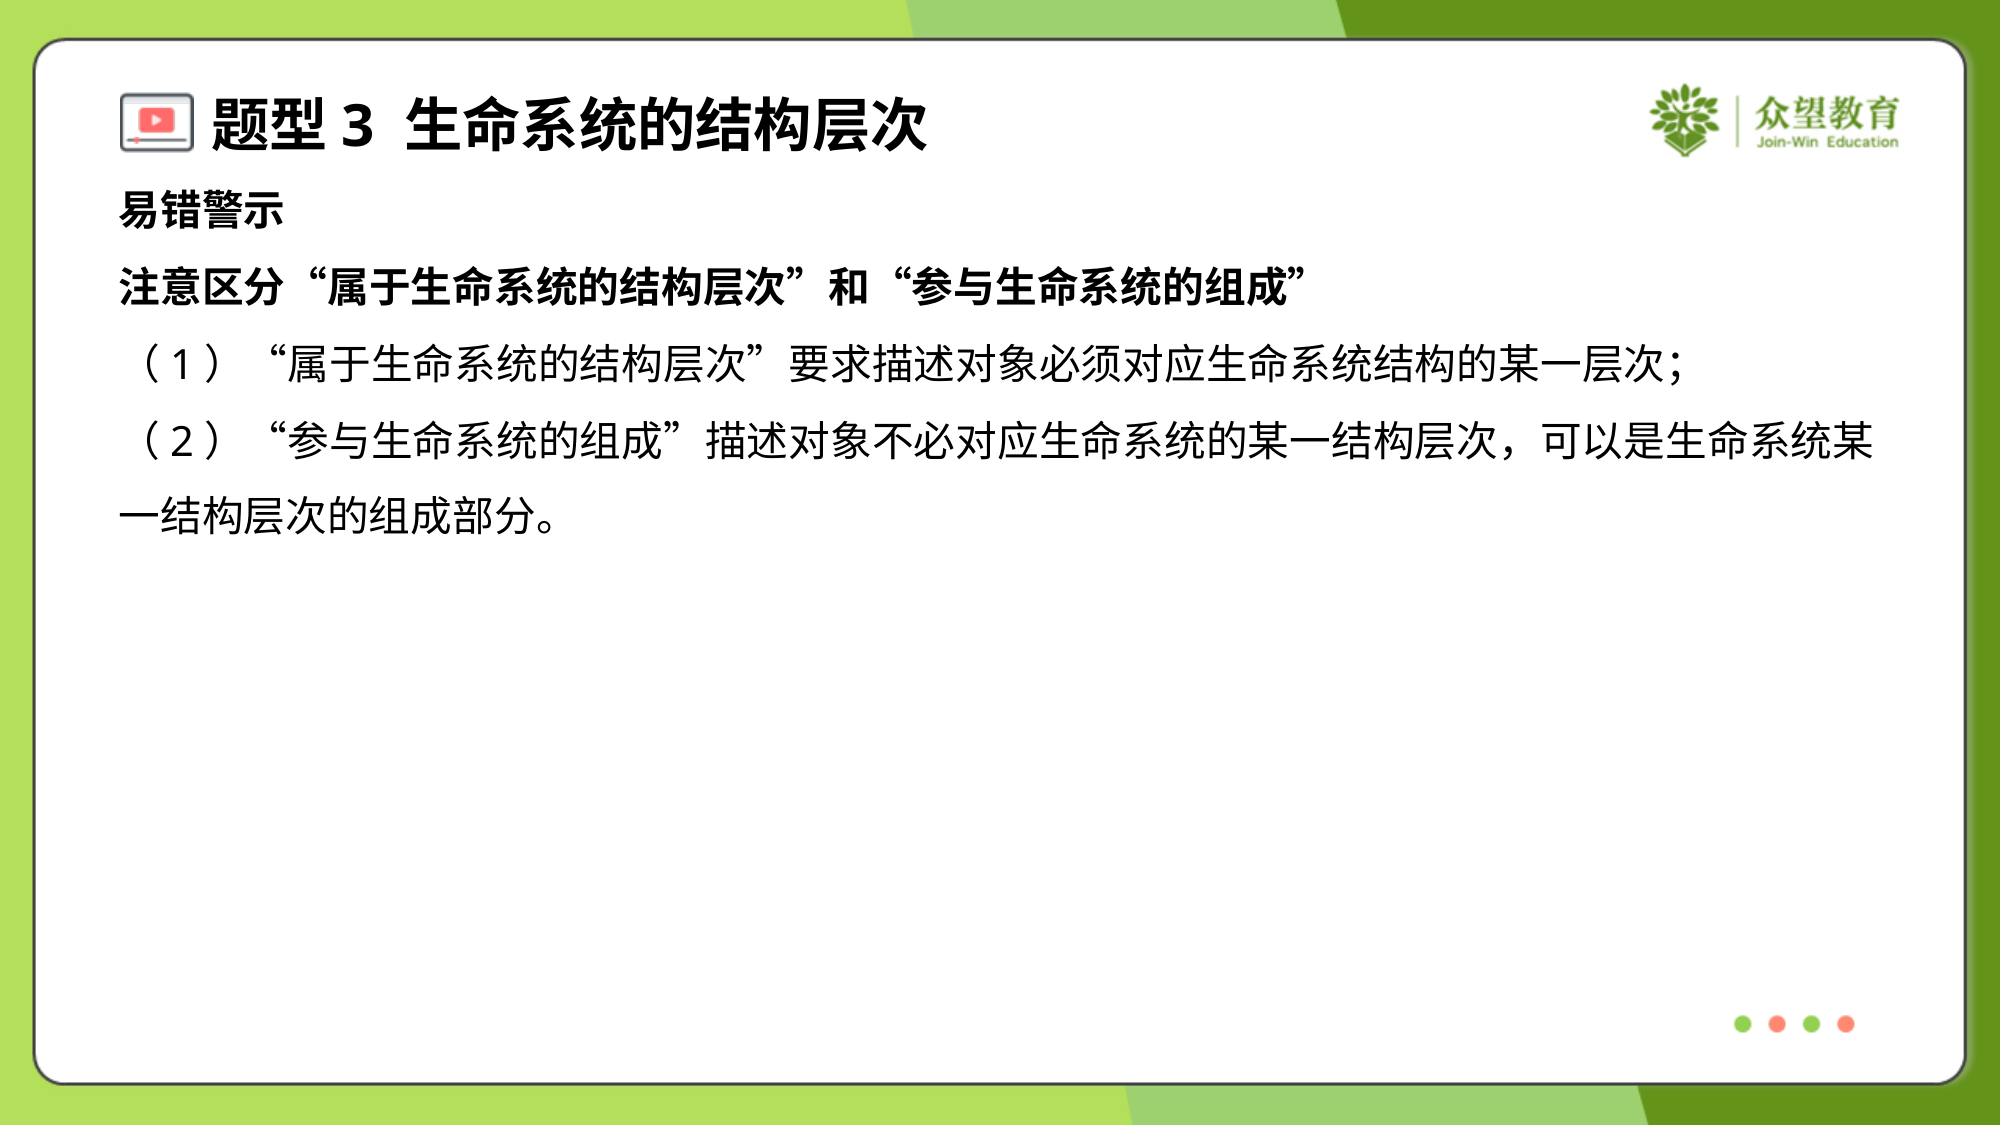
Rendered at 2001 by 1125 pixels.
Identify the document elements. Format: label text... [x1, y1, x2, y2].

picture [0, 0, 2000, 1125]
text_box 易错警示 注意区分“属于生命系统的结构层次”和“参与生命系统的组成” （1）“属于生命系统的结构层次”要求描述对象必须对应生命系统结构的某一层次； （2）“参与生命系统的组成”描述对象不必对应生命系统的某一结构层次，可以是生命系统某 一结构层次的组成部分。 [118, 158, 1883, 541]
